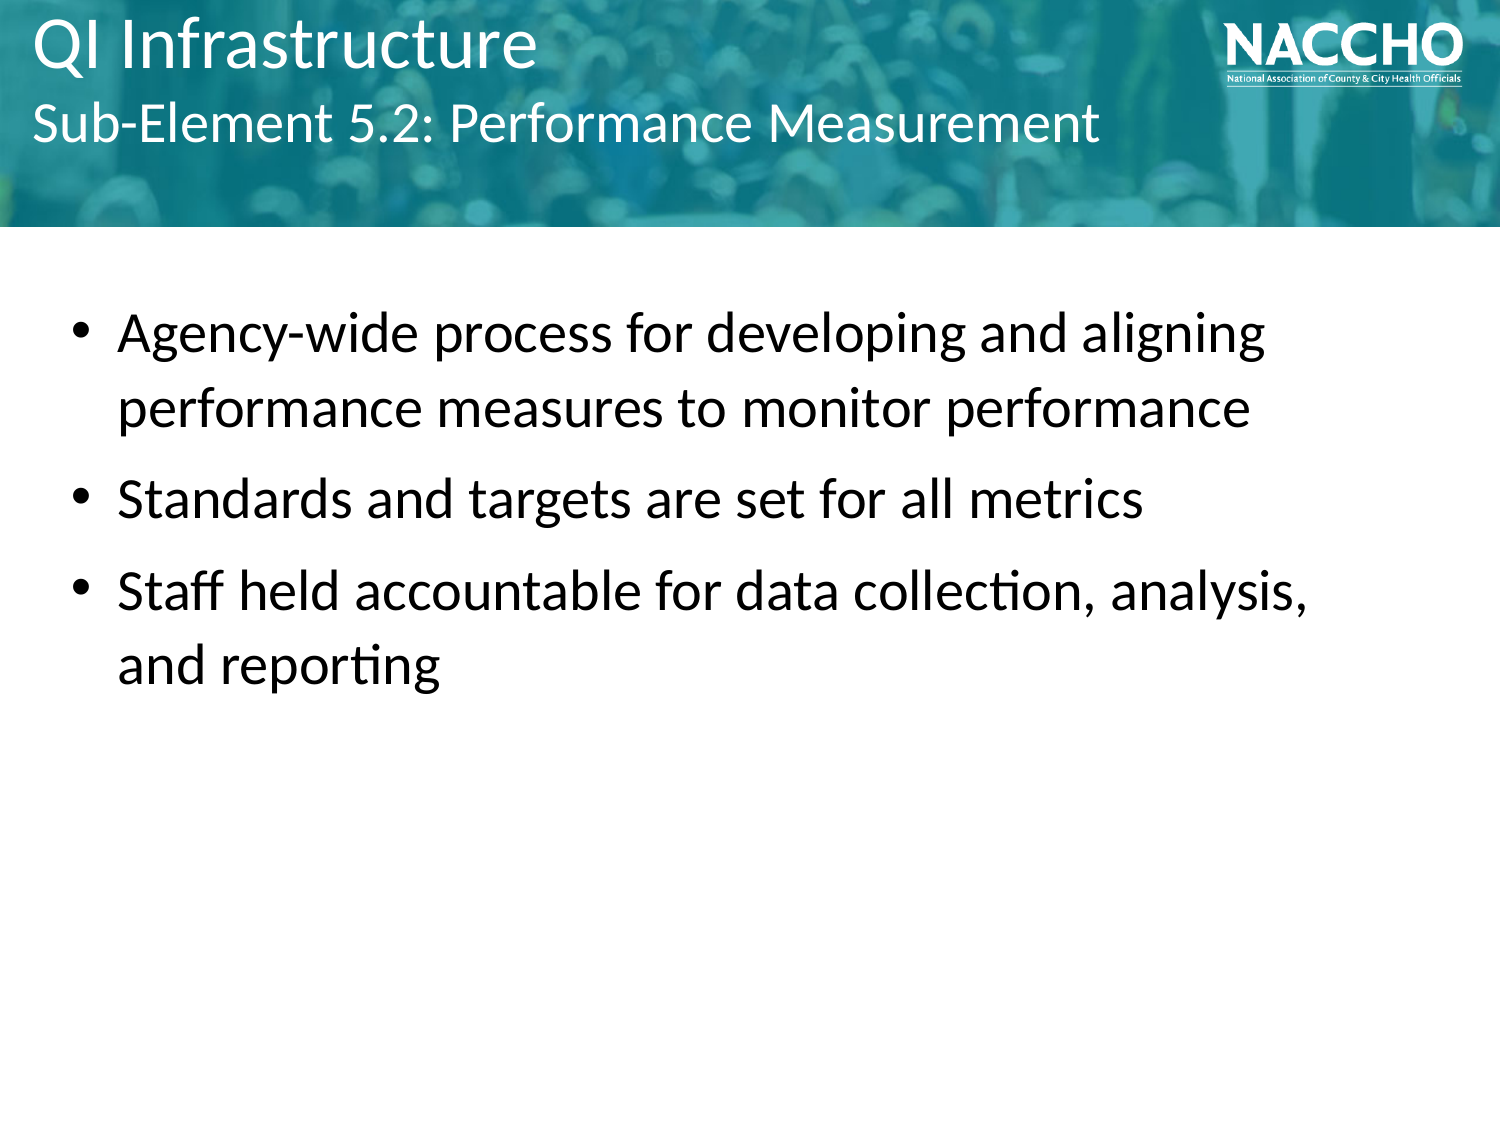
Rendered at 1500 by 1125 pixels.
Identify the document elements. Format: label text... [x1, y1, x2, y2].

text_box Agency-wide process for developing and aligning performance measures to monitor performance Standards and targets are set for all metrics Staff held accountable for data collection, analysis, and reporting [56, 281, 1400, 1125]
picture [0, 0, 1500, 227]
